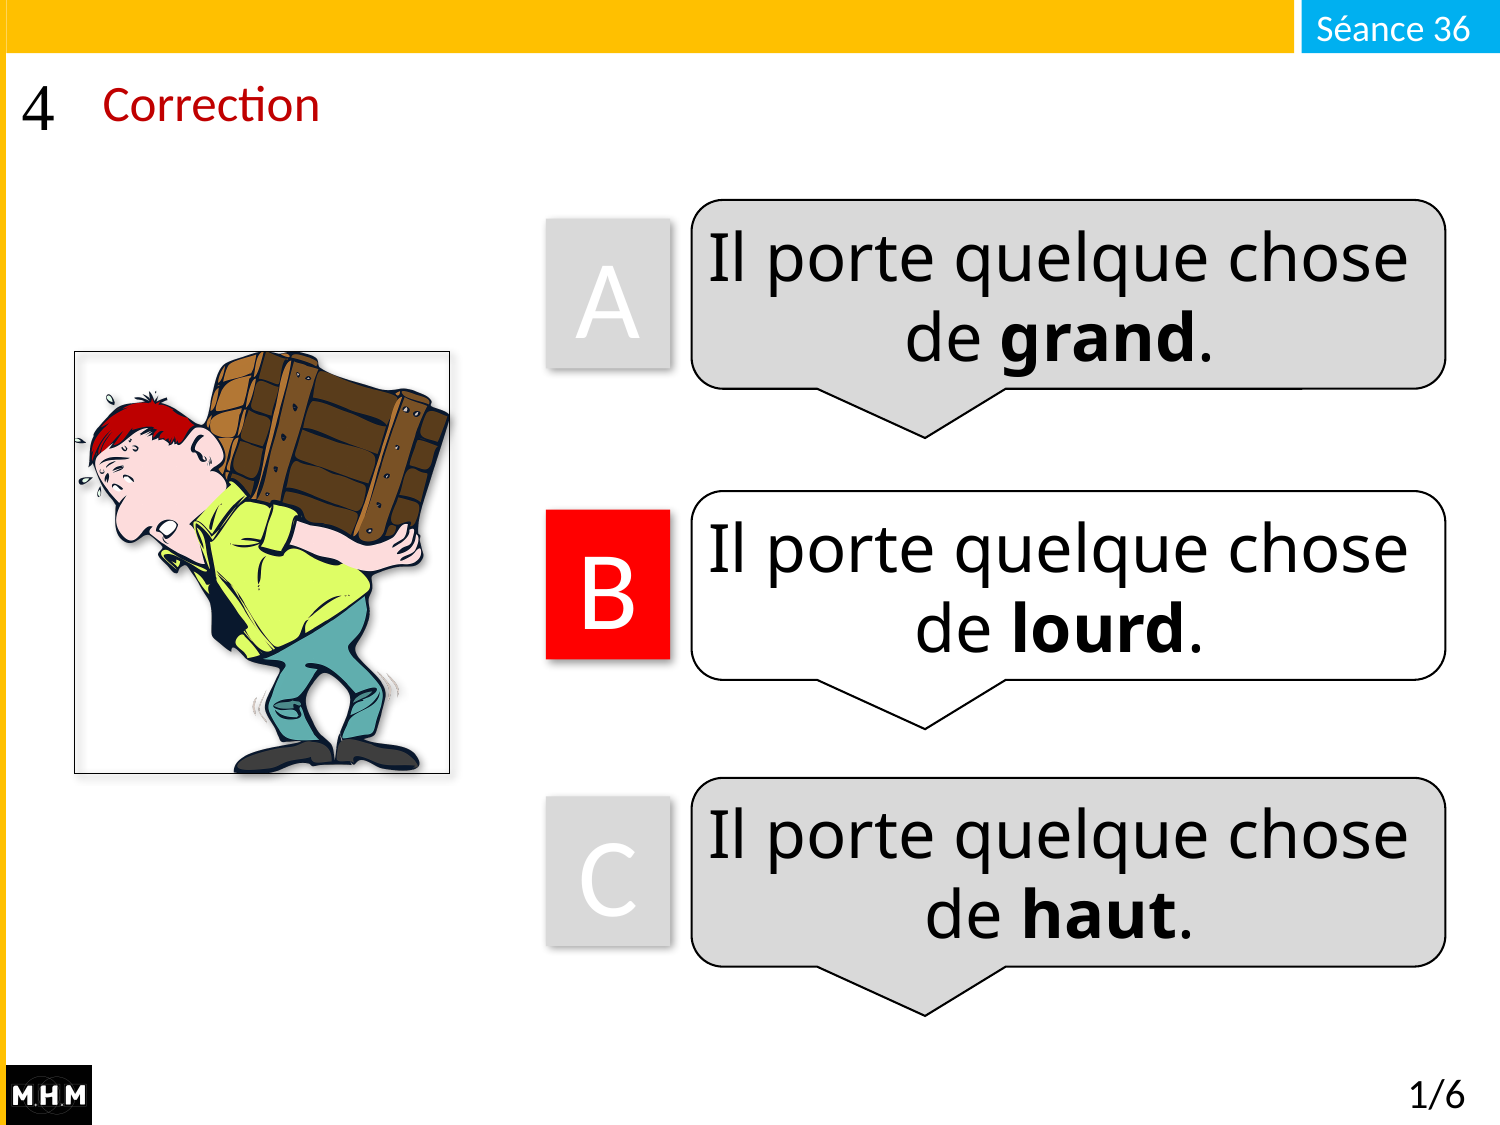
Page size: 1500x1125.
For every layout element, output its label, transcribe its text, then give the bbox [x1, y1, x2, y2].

text_box A [545, 218, 671, 369]
text_box Il porte quelque chose de lourd. [690, 490, 1447, 731]
text_box Il porte quelque chose de grand. [690, 198, 1447, 440]
text_box Il porte quelque chose de haut. [690, 776, 1447, 1018]
picture [74, 351, 450, 774]
text_box B [545, 509, 671, 660]
title Correction [87, 32, 1382, 140]
list 1/6 [1373, 1064, 1500, 1125]
picture [6, 1065, 92, 1125]
text_box C [545, 796, 671, 947]
